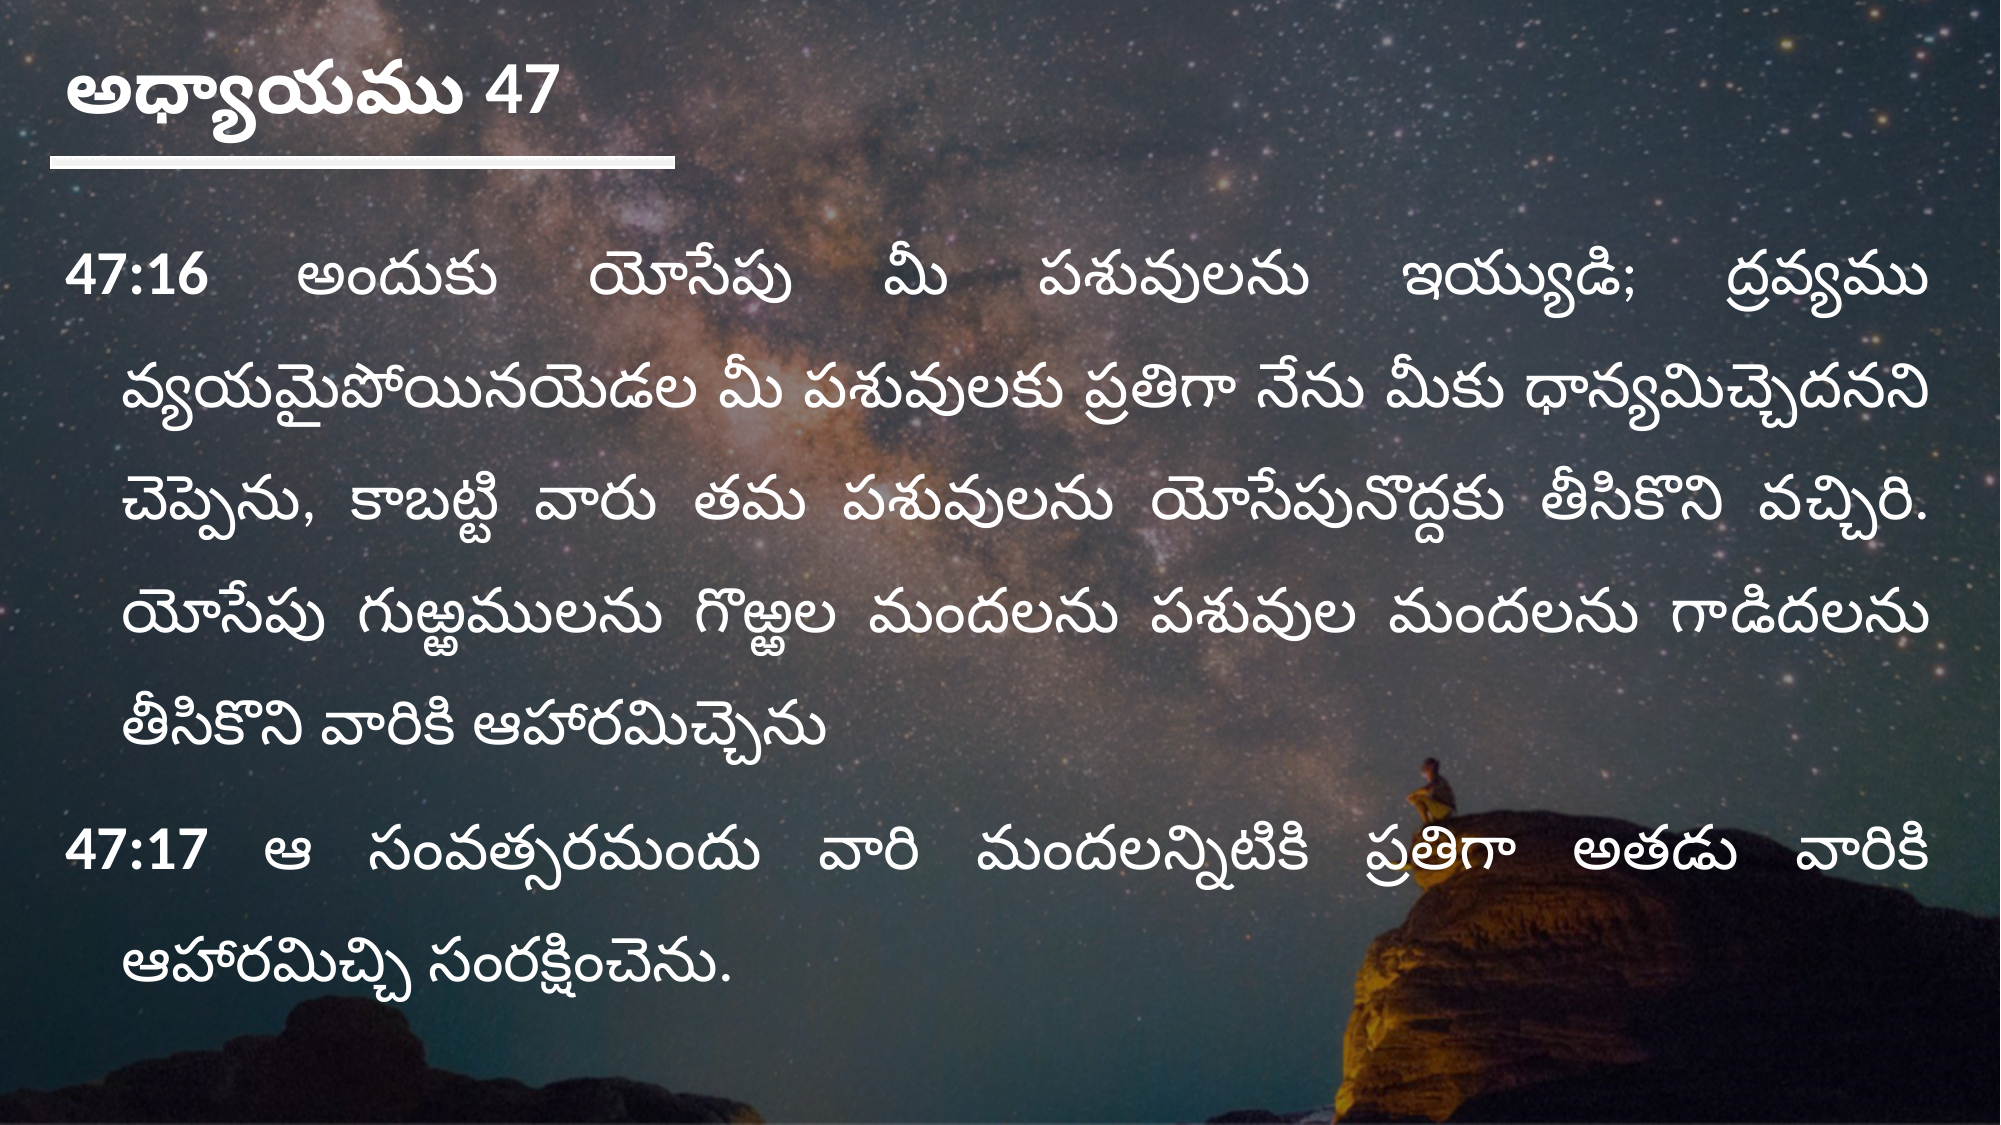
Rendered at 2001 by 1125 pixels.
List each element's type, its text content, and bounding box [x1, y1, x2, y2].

picture [0, 0, 2000, 1125]
title అధ్యాయము 47 [50, 0, 1925, 167]
list 47:16 అందుకు యోసేపు మీ పశువులను ఇయ్యుడి; ద్రవ్యము వ్యయమైపోయినయెడల మీ పశువులకు ప్రతిగా నేను మీకు ధాన్యమిచ్చెదనని చెప్పెను, కాబట్టి వారు తమ పశువులను యోసేపునొద్దకు తీసికొని వచ్చిరి. యోసేపు గుఱ్ఱములను గొఱ్ఱల మందలను పశువుల మందలను గాడిదలను తీసికొని వారికి ఆహారమిచ్చెను 47:17 ఆ సంవత్సరమందు వారి మందలన్నిటికి ప్రతిగా అతడు వారికి ఆహారమిచ్చి సంరక్షించెను. [50, 187, 1946, 1063]
